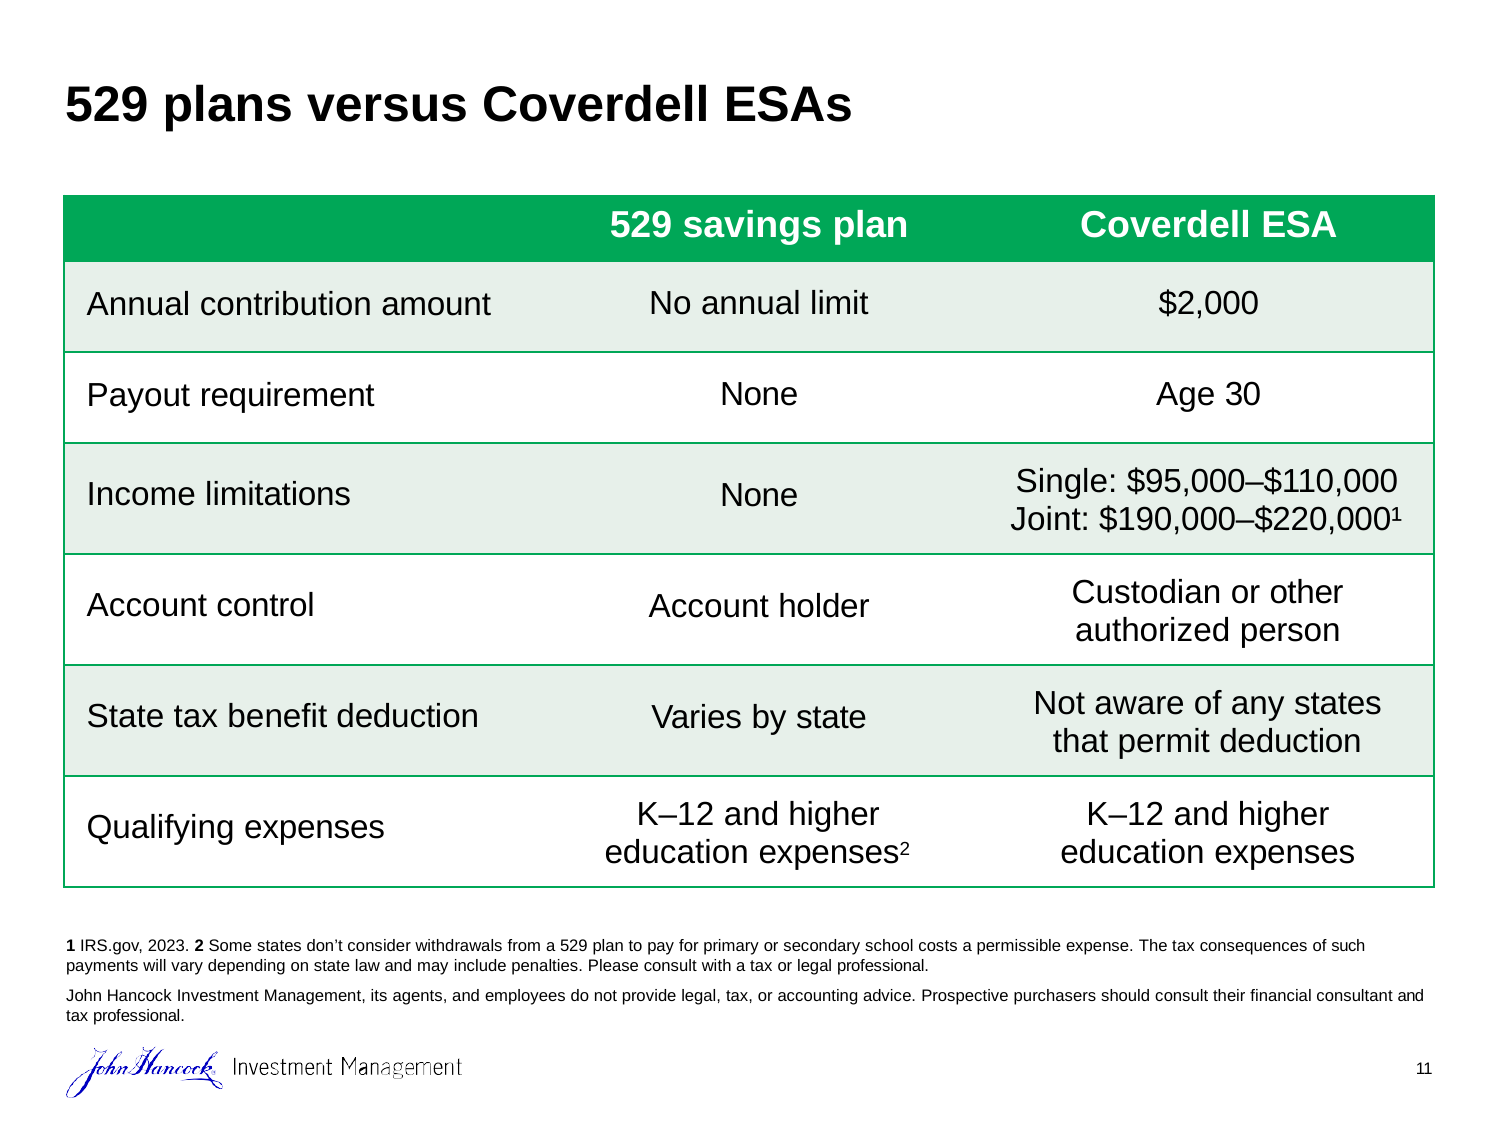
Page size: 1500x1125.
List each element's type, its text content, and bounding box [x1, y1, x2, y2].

table_cell Age 30 [962, 353, 1433, 442]
table_cell None [548, 353, 962, 442]
table_cell State tax benefit deduction [65, 666, 548, 775]
table_header Coverdell ESA [962, 195, 1433, 262]
table_cell K–12 and higher education expenses2 [548, 777, 962, 886]
table_header 529 savings plan [548, 195, 962, 262]
table_cell Annual contribution amount [65, 262, 548, 351]
table_cell Single: $95,000–$110,000 Joint: $190,000–$220,000¹ [962, 444, 1433, 553]
picture [445, 1058, 462, 1075]
picture [416, 1062, 431, 1075]
table_header [65, 195, 548, 262]
table_cell Qualifying expenses [65, 777, 548, 886]
table_cell Payout requirement [65, 353, 548, 442]
picture [381, 1062, 414, 1079]
table_cell Not aware of any states that permit deduction [962, 666, 1433, 775]
table_cell None [548, 444, 962, 553]
title 529 plans versus Coverdell ESAs [63, 69, 1350, 195]
table_cell K–12 and higher education expenses [962, 777, 1433, 886]
table_cell Varies by state [548, 666, 962, 775]
table_cell Income limitations [65, 444, 548, 553]
table_cell Account control [65, 555, 548, 664]
picture [66, 1046, 223, 1098]
picture [342, 1057, 356, 1075]
table_cell No annual limit [548, 262, 962, 351]
table_cell Custodian or other authorized person [962, 555, 1433, 664]
table_cell $2,000 [962, 262, 1433, 351]
text_box 1 IRS.gov, 2023. 2 Some states don’t consider withdrawals from a 529 plan to pay for primary or secondary school costs a permissible expense. The tax consequences of such payments will vary depending on state law and may include penalties. Please consult with a tax or legal professional. John Hancock Investment Management, its agents, and employees do not provide legal, tax, or accounting advice. Prospective purchasers should consult their financial consultant and tax professional. [63, 932, 1428, 1026]
table_cell Account holder [548, 555, 962, 664]
slide_number 11 [1409, 1057, 1443, 1125]
